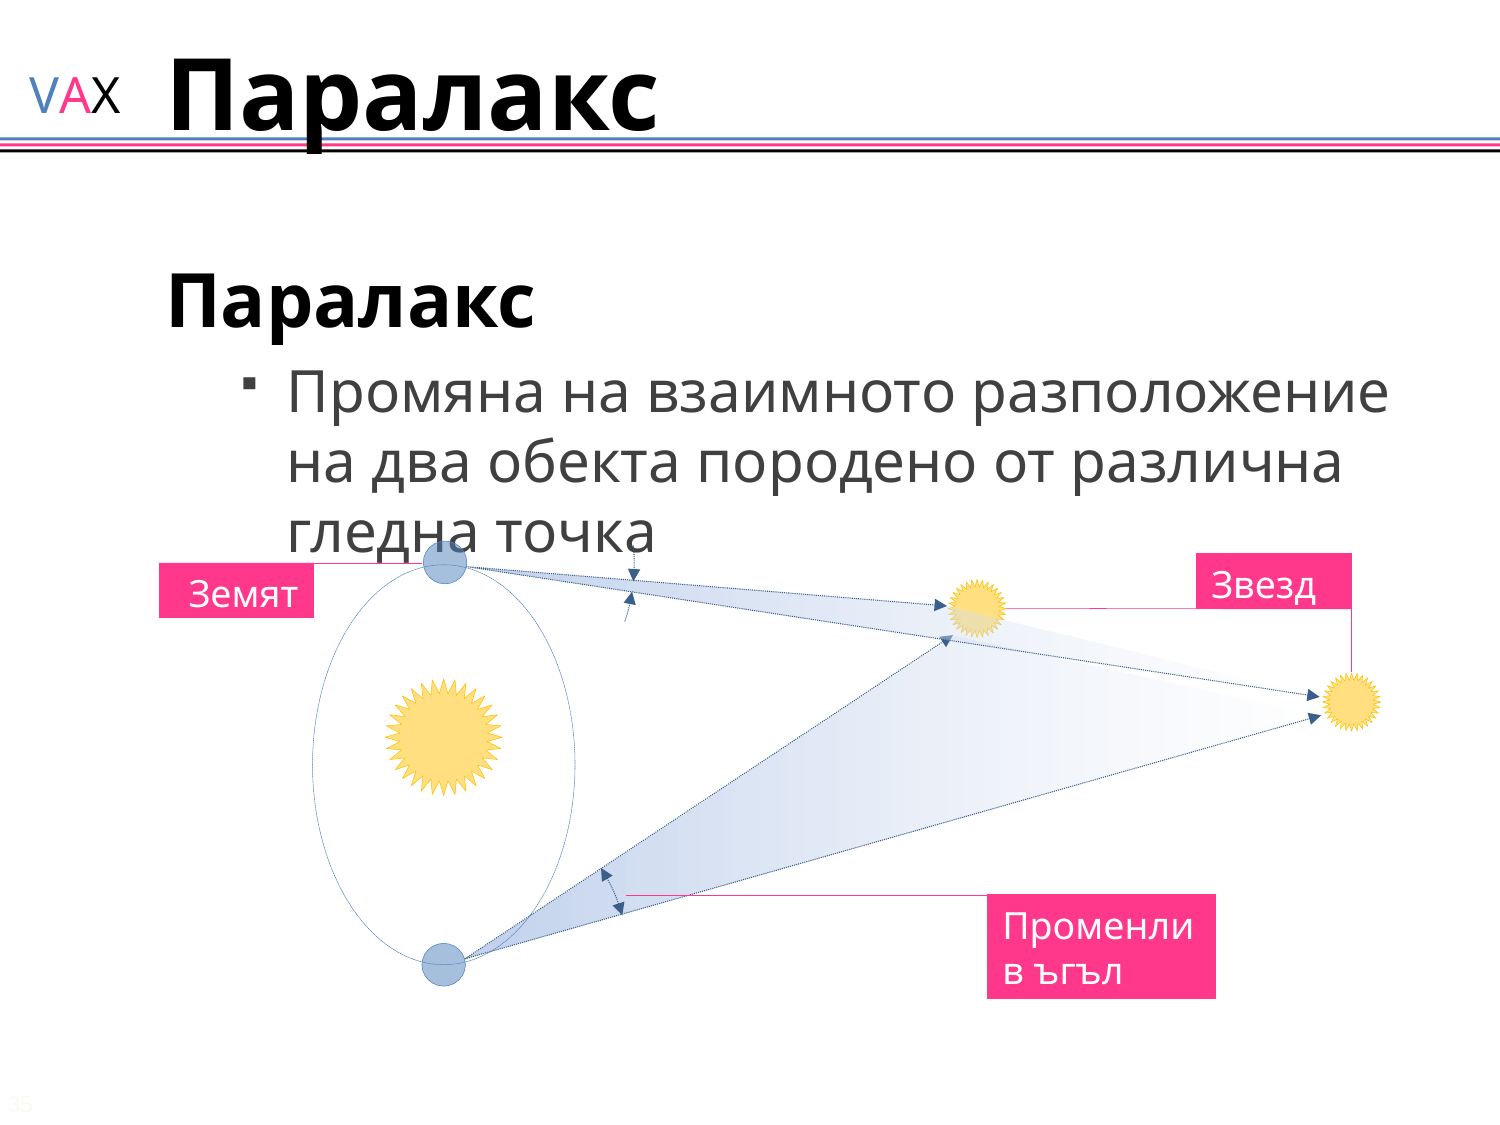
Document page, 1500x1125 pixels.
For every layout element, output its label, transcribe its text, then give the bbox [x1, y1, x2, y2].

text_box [625, 894, 1216, 999]
text_box [447, 563, 636, 623]
text_box [383, 676, 505, 798]
text_box [449, 545, 641, 582]
text_box [419, 941, 468, 989]
text_box [1220, 682, 1320, 702]
text_box [310, 571, 578, 964]
text_box [946, 577, 1000, 618]
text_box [1006, 553, 1352, 673]
list Паралакс Промяна на взаимното разположение на два обекта породено от различна гледна точка [150, 200, 1488, 1113]
text_box [1320, 671, 1383, 734]
text_box [443, 868, 620, 968]
text_box [421, 538, 469, 586]
text_box [480, 567, 1000, 651]
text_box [158, 562, 422, 618]
title Паралакс [0, 37, 1500, 144]
